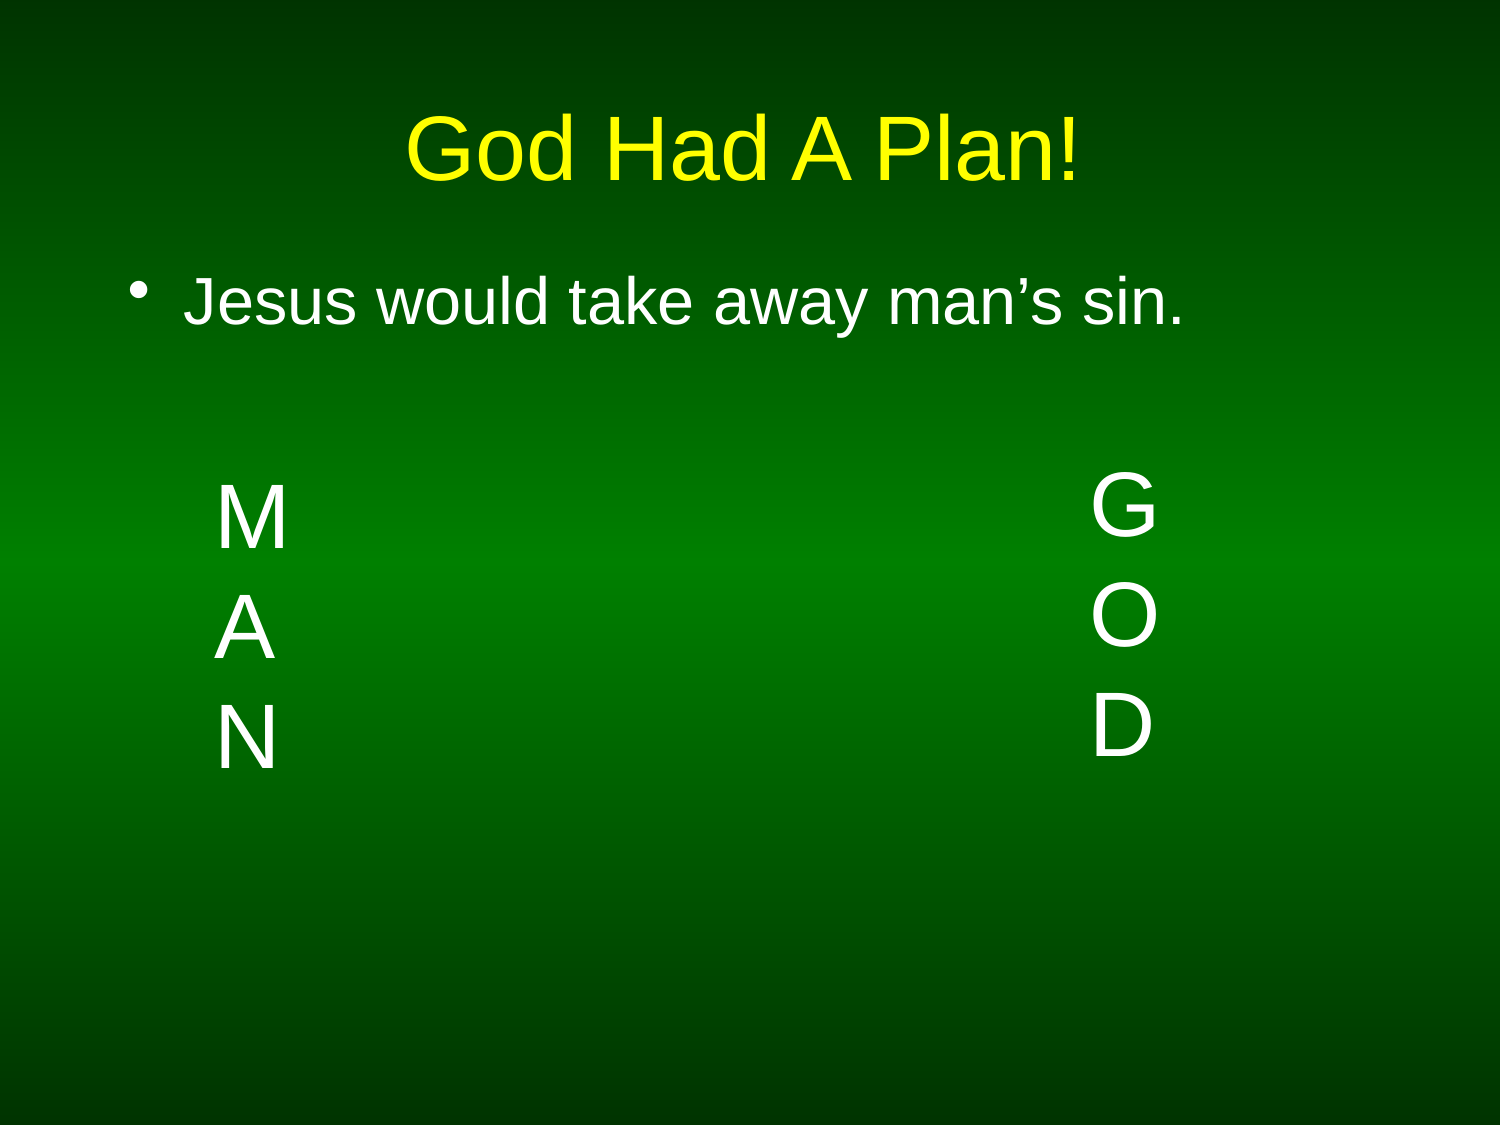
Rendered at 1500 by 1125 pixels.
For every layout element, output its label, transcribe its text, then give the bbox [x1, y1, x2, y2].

text_box M A N [200, 449, 322, 795]
text_box G O D [1074, 437, 1197, 783]
list Jesus would take away man’s sin. [112, 249, 1450, 338]
title God Had A Plan! [50, 50, 1438, 238]
